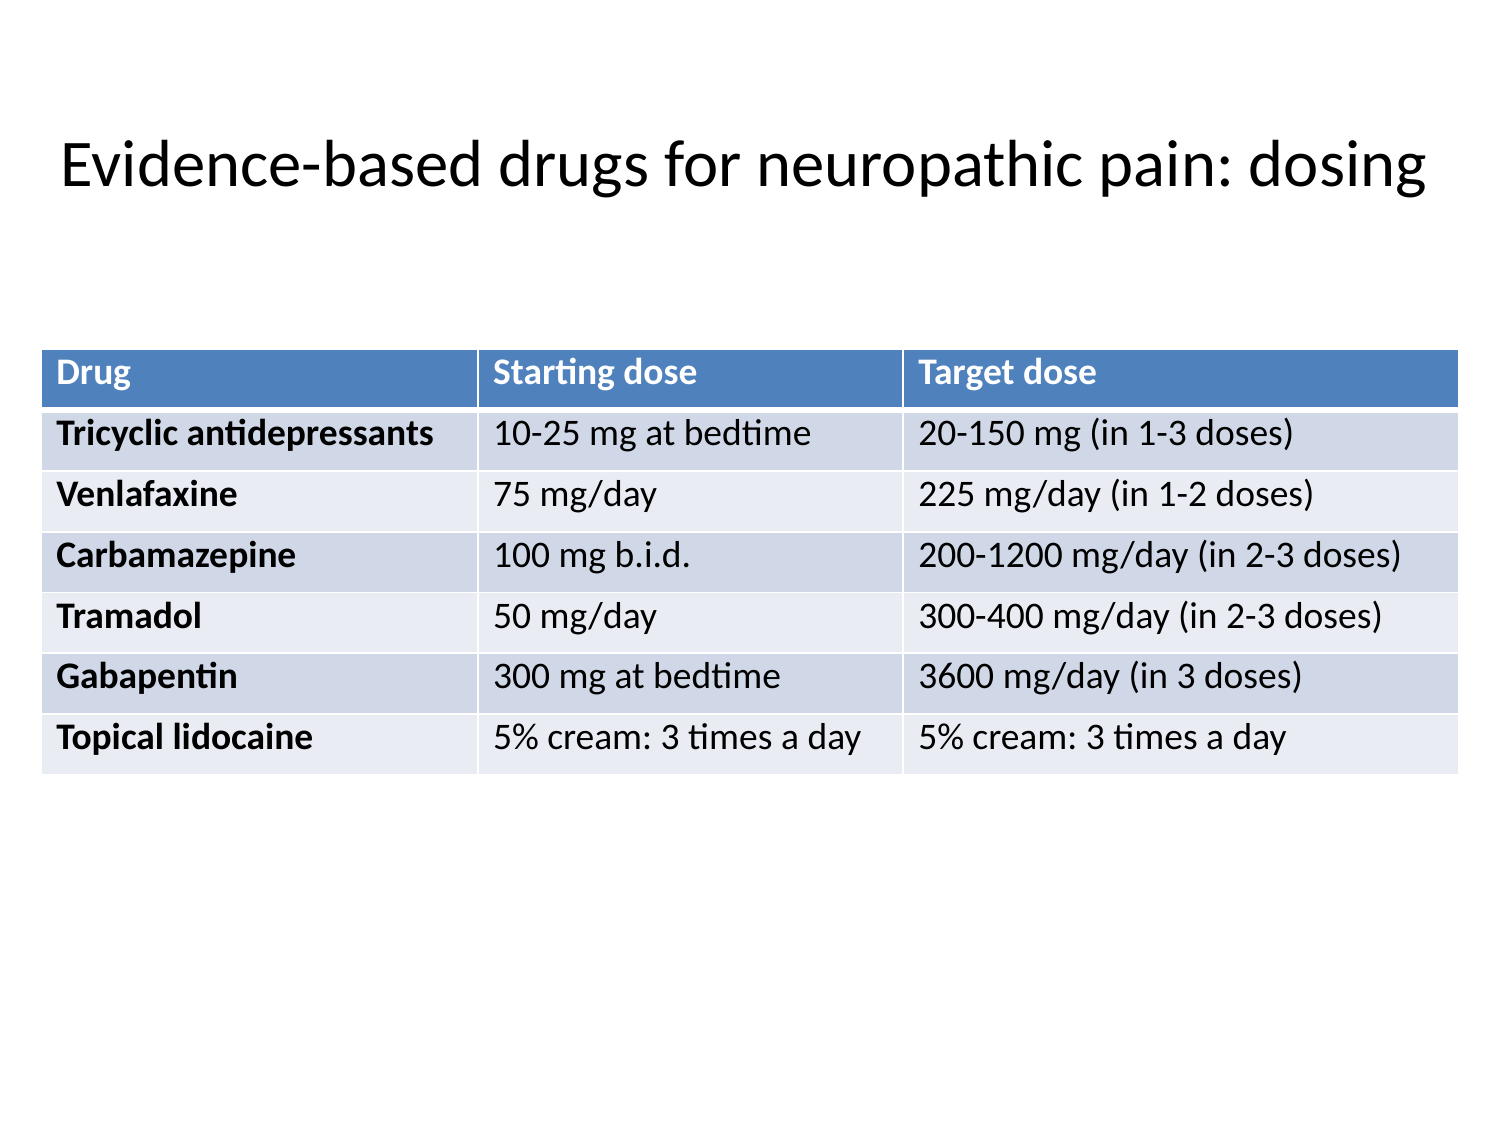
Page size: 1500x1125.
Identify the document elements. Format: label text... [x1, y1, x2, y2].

table_cell Topical lidocaine [42, 715, 477, 774]
table_cell 20-150 mg (in 1-3 doses) [904, 413, 1458, 470]
table_cell 50 mg/day [479, 593, 902, 652]
table_cell Tramadol [42, 593, 477, 652]
table_cell 5% cream: 3 times a day [479, 715, 902, 774]
table_cell 3600 mg/day (in 3 doses) [904, 654, 1458, 713]
table_cell Carbamazepine [42, 533, 477, 592]
table_header Target dose [904, 350, 1458, 407]
table_cell Venlafaxine [42, 472, 477, 531]
table_cell 10-25 mg at bedtime [479, 413, 902, 470]
table_cell 75 mg/day [479, 472, 902, 531]
table_cell 100 mg b.i.d. [479, 533, 902, 592]
table_cell 200-1200 mg/day (in 2-3 doses) [904, 533, 1458, 592]
table_cell Tricyclic antidepressants [42, 413, 477, 470]
title Evidence-based drugs for neuropathic pain: dosing [17, 113, 1471, 206]
table_header Starting dose [479, 350, 902, 407]
table_header Drug [42, 350, 477, 407]
table_cell 5% cream: 3 times a day [904, 715, 1458, 774]
table_cell 225 mg/day (in 1-2 doses) [904, 472, 1458, 531]
table_cell 300 mg at bedtime [479, 654, 902, 713]
table_cell Gabapentin [42, 654, 477, 713]
table_cell 300-400 mg/day (in 2-3 doses) [904, 593, 1458, 652]
